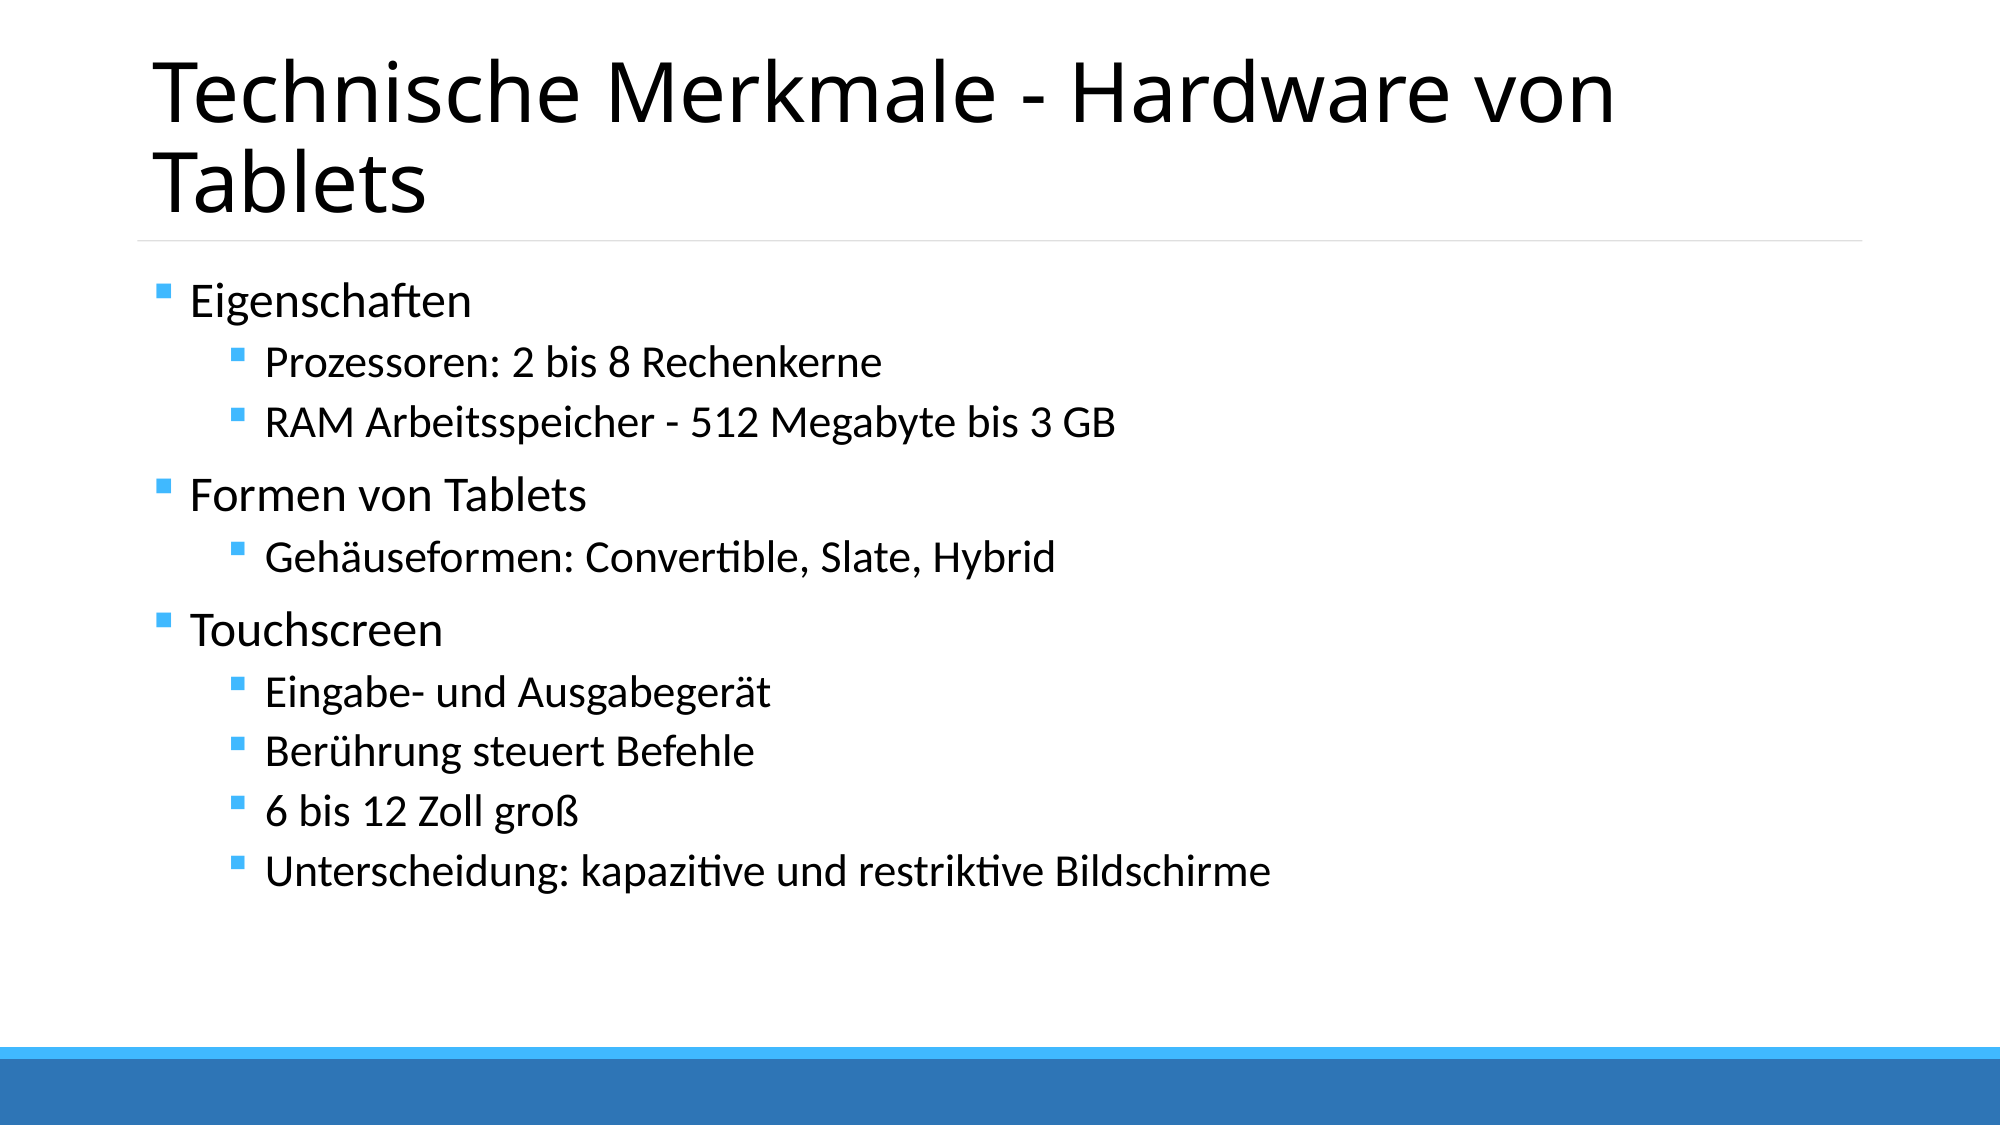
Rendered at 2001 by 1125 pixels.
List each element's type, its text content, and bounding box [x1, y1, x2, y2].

list Eigenschaften Prozessoren: 2 bis 8 Rechenkerne RAM Arbeitsspeicher - 512 Megabyte bis 3 GB Formen von Tablets Gehäuseformen: Convertible, Slate, Hybrid Touchscreen Eingabe- und Ausgabegerät Berührung steuert Befehle 6 bis 12 Zoll groß Unterscheidung: kapazitive und restriktive Bildschirme [137, 266, 1863, 1043]
title Technische Merkmale - Hardware von Tablets [137, 48, 1863, 234]
